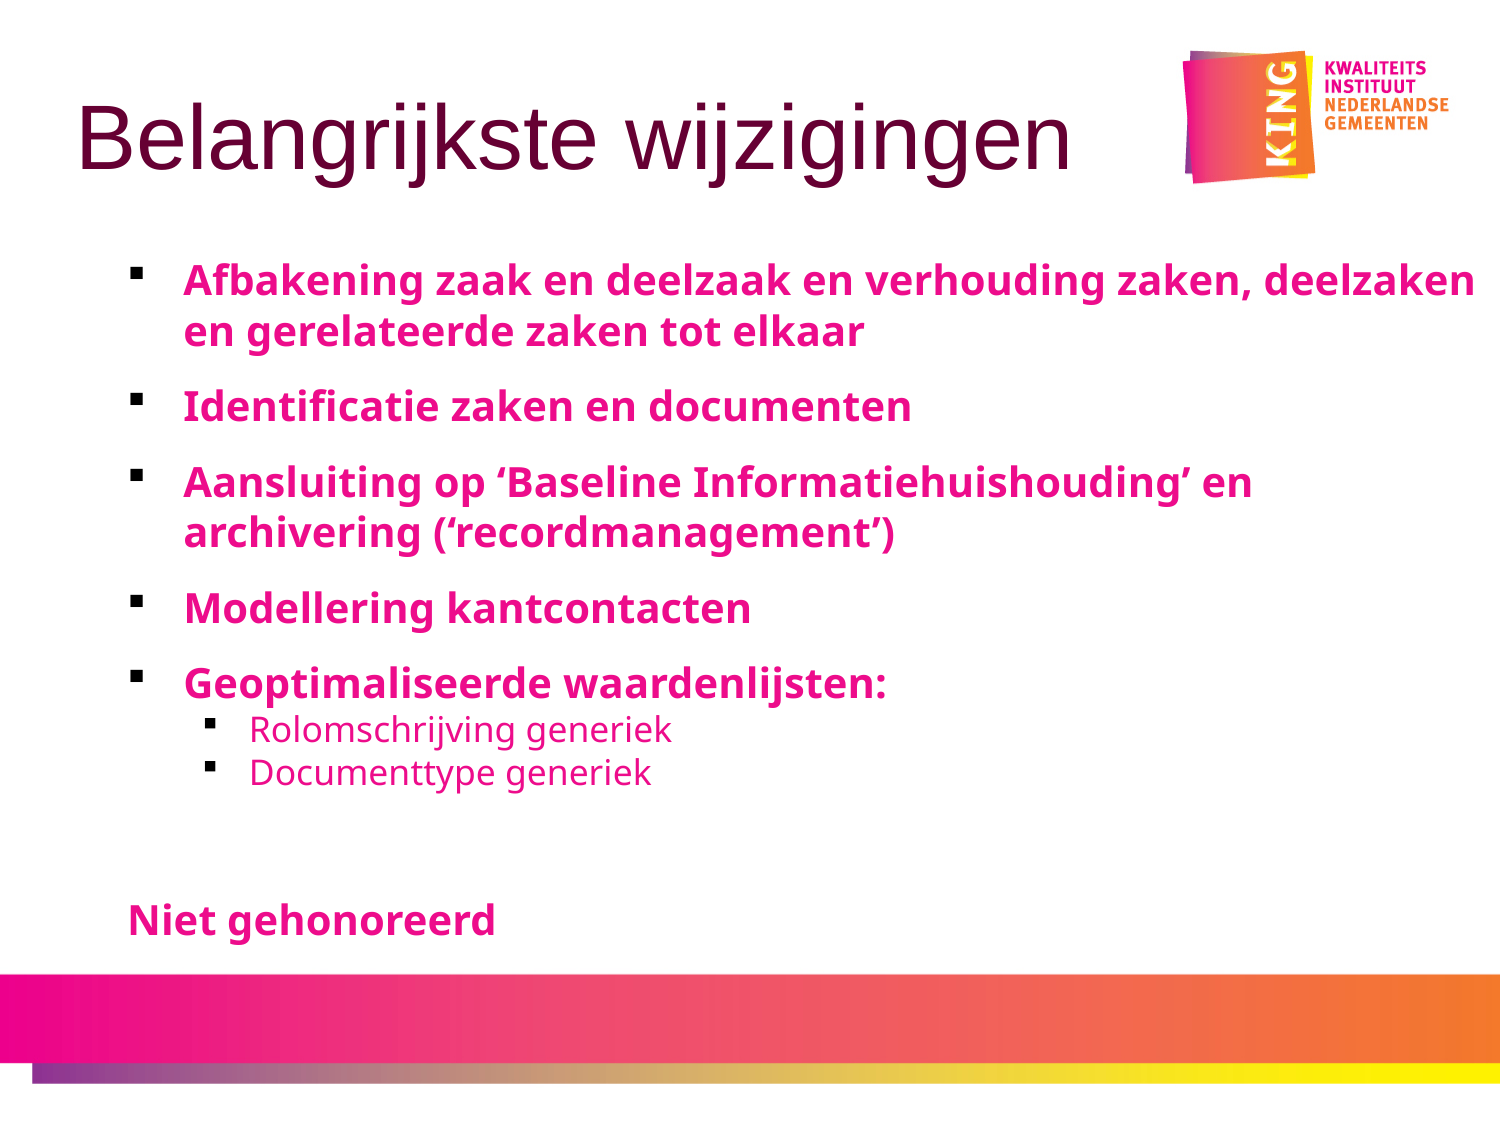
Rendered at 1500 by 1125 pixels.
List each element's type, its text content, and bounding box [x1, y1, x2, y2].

list Afbakening zaak en deelzaak en verhouding zaken, deelzaken en gerelateerde zaken tot elkaar Identificatie zaken en documenten Aansluiting op ‘Baseline Informatiehuishouding’ en archivering (‘recordmanagement’) Modellering kantcontacten Geoptimaliseerde waardenlijsten: Rolomschrijving generiek Documenttype generiek Niet gehonoreerd [111, 245, 1500, 989]
picture [0, 0, 1500, 1125]
title Belangrijkste wijzigingen [74, 44, 1425, 233]
